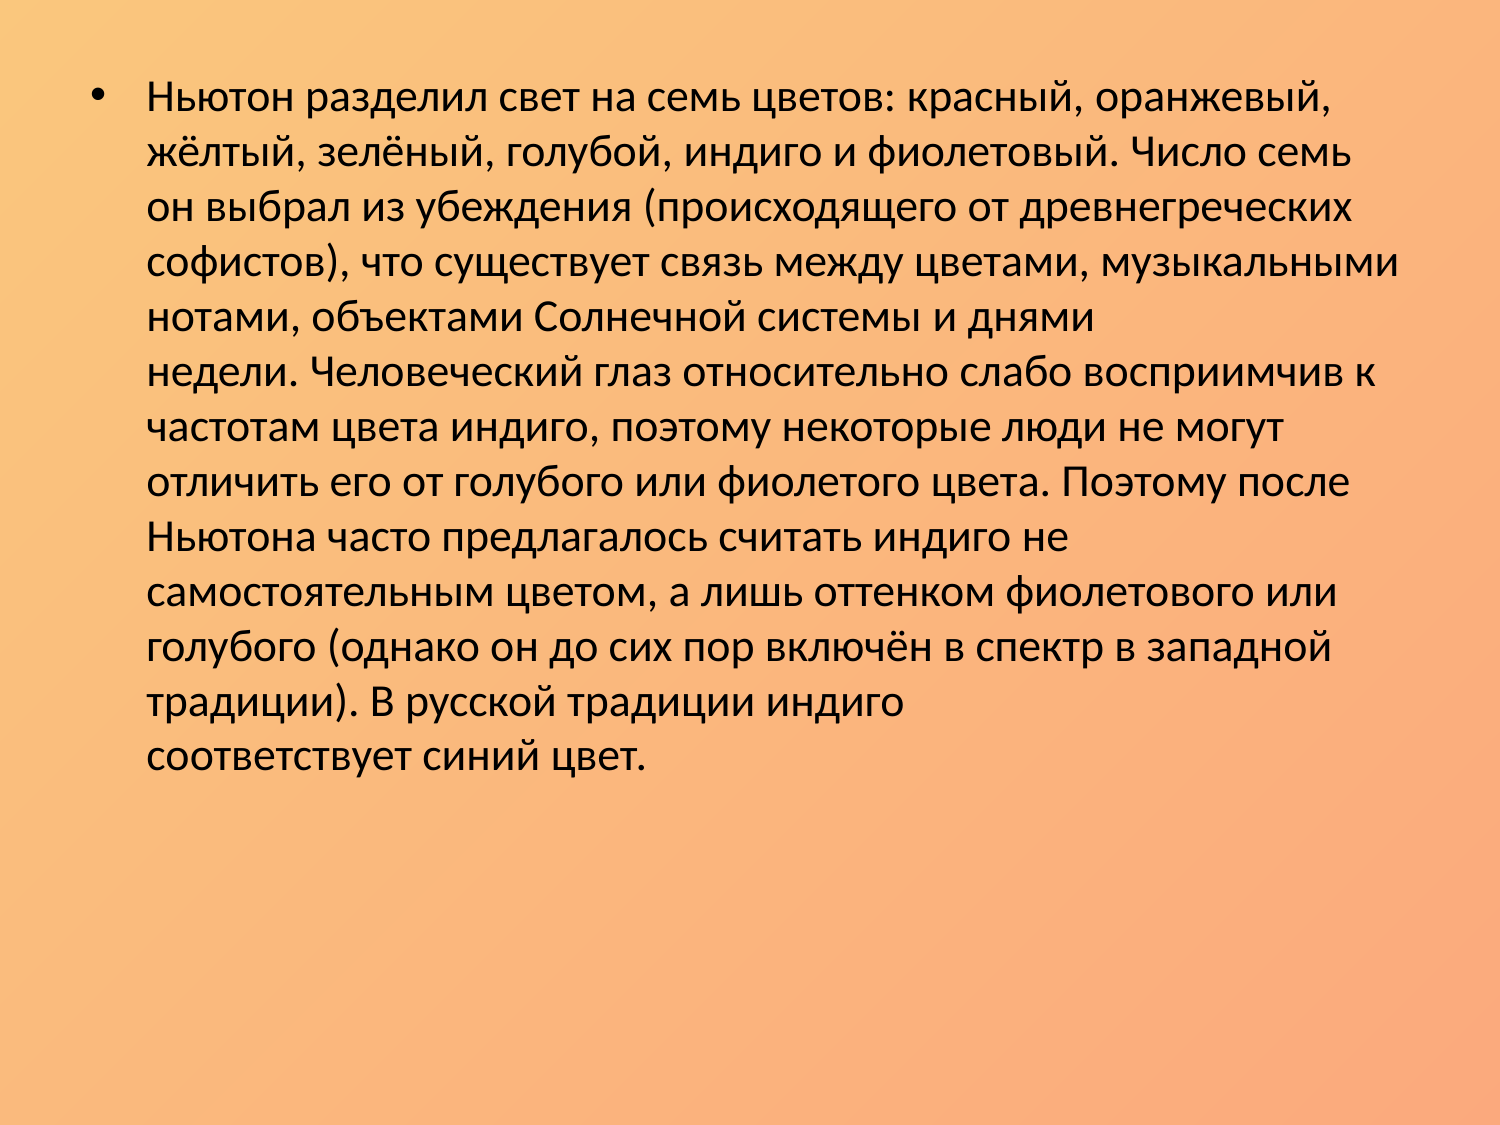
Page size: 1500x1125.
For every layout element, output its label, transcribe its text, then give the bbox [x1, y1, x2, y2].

list Ньютон разделил свет на семь цветов: красный, оранжевый, жёлтый, зелёный, голубой, индиго и фиолетовый. Число семь он выбрал из убеждения (происходящего от древнегреческих софистов), что существует связь между цветами, музыкальными нотами, объектами Солнечной системы и днями недели. Человеческий глаз относительно слабо восприимчив к частотам цвета индиго, поэтому некоторые люди не могут отличить его от голубого или фиолетого цвета. Поэтому после Ньютона часто предлагалось считать индиго не самостоятельным цветом, а лишь оттенком фиолетового или голубого (однако он до сих пор включён в спектр в западной традиции). В русской традиции индиго соответствует синий цвет. [75, 58, 1425, 1005]
